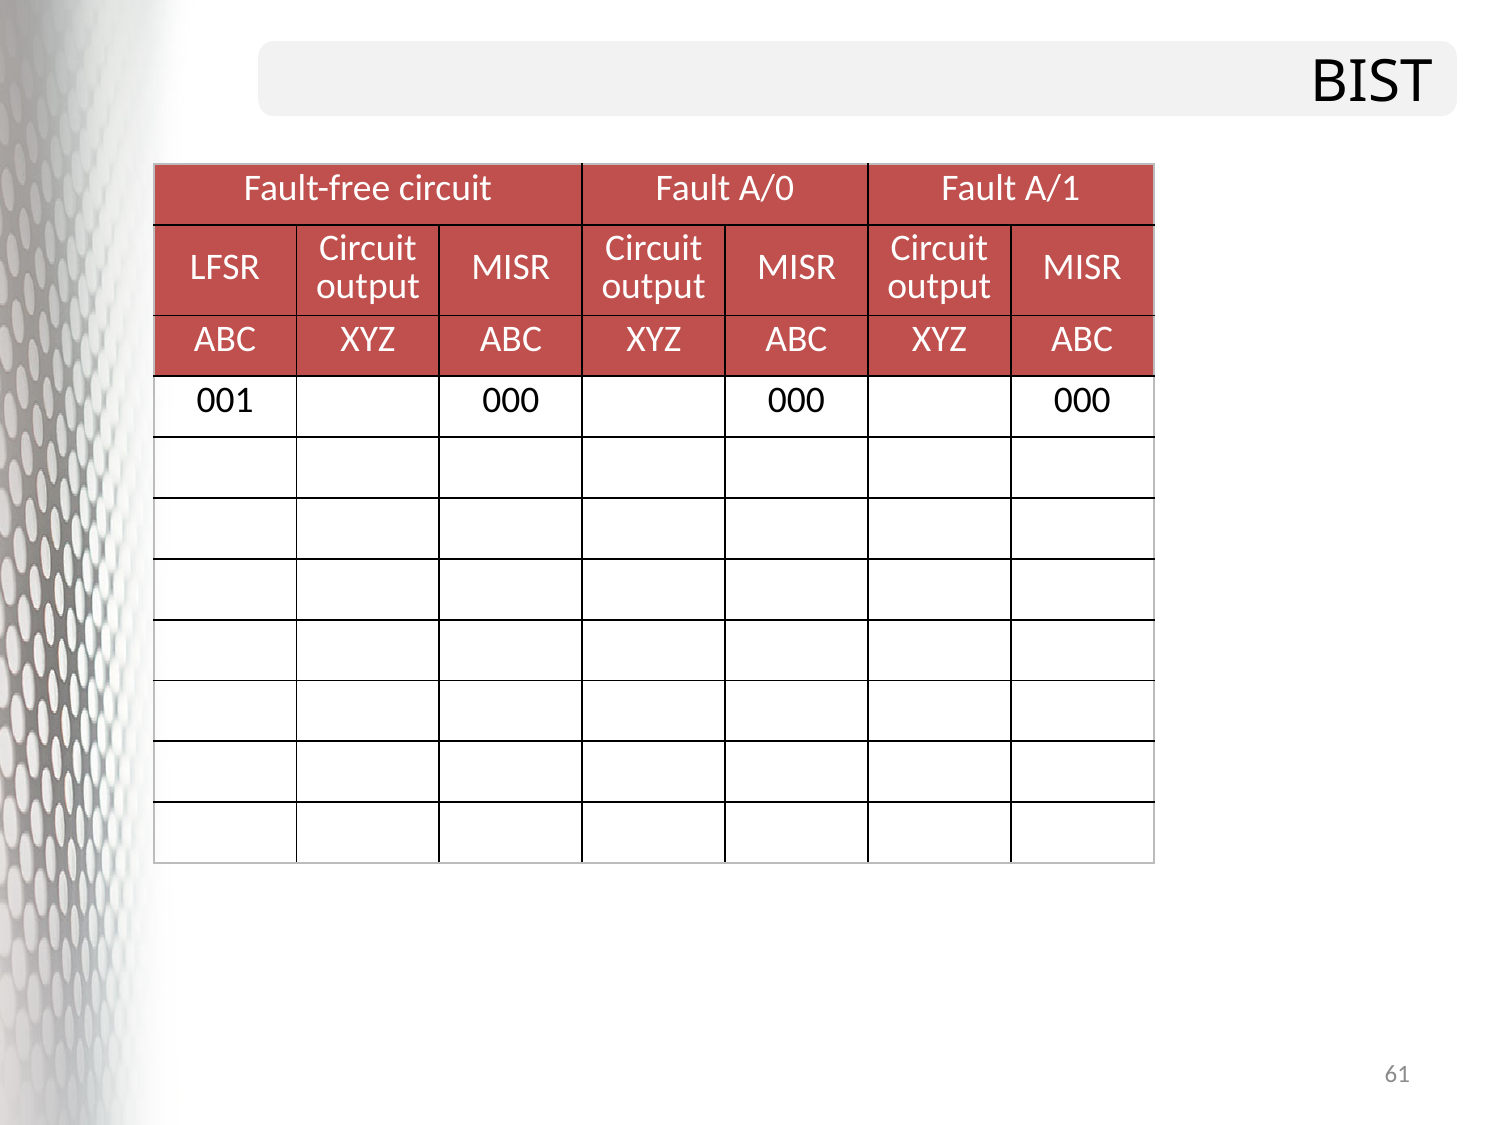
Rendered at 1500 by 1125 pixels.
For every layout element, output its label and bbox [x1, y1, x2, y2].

table_cell [726, 316, 867, 375]
table_cell [1012, 499, 1153, 558]
table_cell [440, 621, 581, 680]
table_cell [869, 377, 1010, 436]
table_cell [869, 226, 1010, 315]
table_cell [583, 438, 724, 497]
table_cell [583, 316, 724, 375]
table_cell [1012, 560, 1153, 619]
table_header [583, 165, 867, 224]
table_cell [440, 742, 581, 801]
table_cell [1012, 742, 1153, 801]
table_cell [440, 681, 581, 740]
table_cell [297, 226, 438, 315]
table_cell [583, 560, 724, 619]
table_cell [155, 499, 296, 558]
table_cell [869, 438, 1010, 497]
title [258, 40, 1449, 117]
table_header [869, 165, 1153, 224]
table_cell [440, 316, 581, 375]
table_cell [869, 621, 1010, 680]
table_cell [440, 377, 581, 436]
table_cell [155, 377, 296, 436]
table_cell [1012, 803, 1153, 862]
table_cell [726, 742, 867, 801]
table_cell [583, 803, 724, 862]
table_cell [1012, 377, 1153, 436]
table_cell [726, 681, 867, 740]
table_cell [726, 226, 867, 315]
table_cell [869, 560, 1010, 619]
table_cell [440, 438, 581, 497]
table_cell [583, 377, 724, 436]
table_cell [726, 621, 867, 680]
table_cell [155, 438, 296, 497]
table_cell [297, 377, 438, 436]
table_cell [869, 742, 1010, 801]
table_cell [297, 742, 438, 801]
table_cell [297, 621, 438, 680]
table_cell [1012, 438, 1153, 497]
table_cell [155, 560, 296, 619]
table_cell [726, 499, 867, 558]
table_cell [297, 803, 438, 862]
table_cell [155, 316, 296, 375]
table_cell [583, 226, 724, 315]
table_cell [726, 438, 867, 497]
table_cell [440, 560, 581, 619]
table_cell [583, 499, 724, 558]
table_cell [297, 438, 438, 497]
table_cell [869, 681, 1010, 740]
table_header [155, 165, 581, 224]
table_cell [726, 377, 867, 436]
picture [0, 0, 200, 1125]
table_cell [869, 803, 1010, 862]
table_cell [440, 803, 581, 862]
table_cell [869, 499, 1010, 558]
table_cell [1012, 621, 1153, 680]
table_cell [1012, 316, 1153, 375]
table_cell [297, 560, 438, 619]
slide_number [1074, 1042, 1425, 1103]
table_cell [583, 621, 724, 680]
table_cell [297, 681, 438, 740]
table_cell [297, 316, 438, 375]
table_cell [1012, 226, 1153, 315]
table_cell [155, 621, 296, 680]
table_cell [726, 560, 867, 619]
table_cell [1012, 681, 1153, 740]
table_cell [583, 742, 724, 801]
table_cell [155, 681, 296, 740]
table_cell [155, 803, 296, 862]
table_cell [440, 499, 581, 558]
table_cell [726, 803, 867, 862]
table_cell [583, 681, 724, 740]
table_cell [155, 742, 296, 801]
table_cell [297, 499, 438, 558]
table_cell [155, 226, 296, 315]
table_cell [440, 226, 581, 315]
table_cell [869, 316, 1010, 375]
